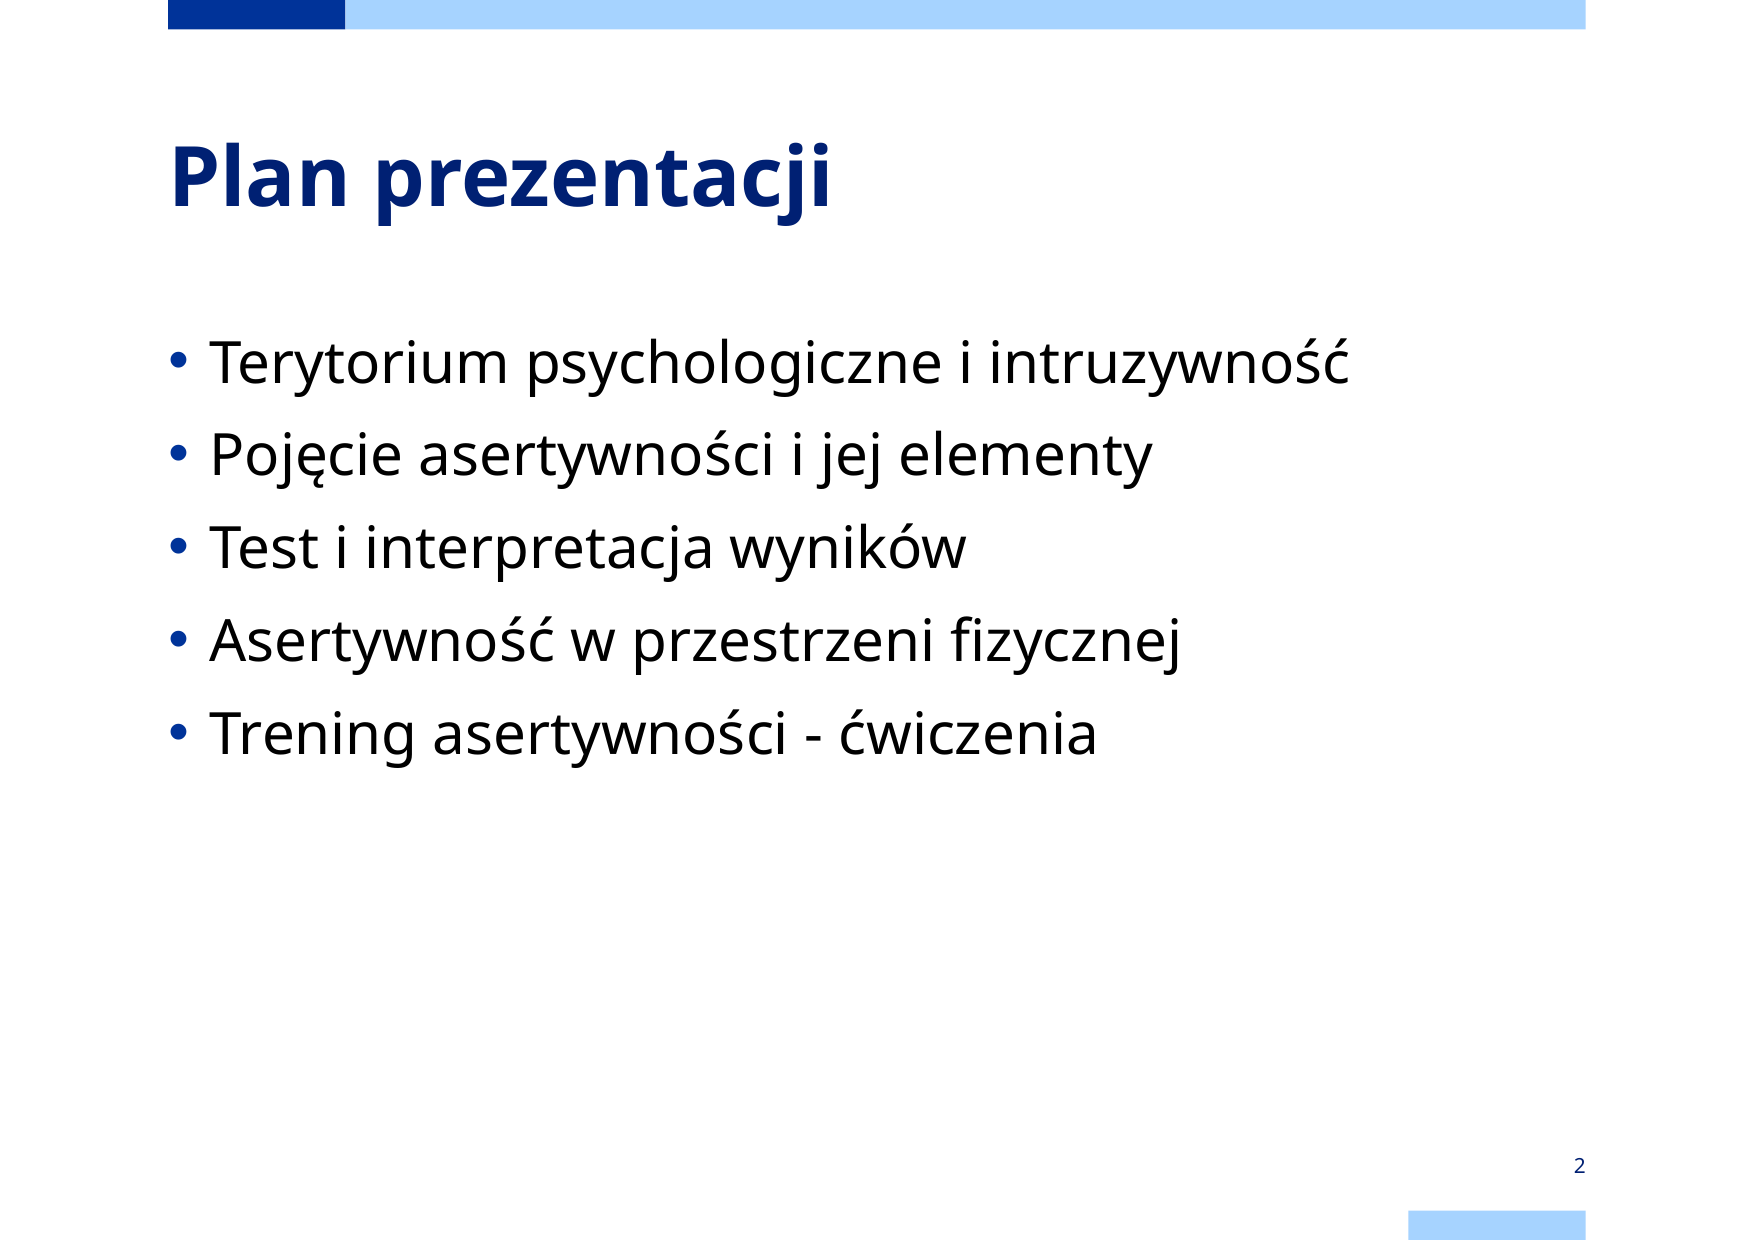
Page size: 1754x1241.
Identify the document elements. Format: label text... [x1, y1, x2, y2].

slide_number 2 [1408, 1151, 1586, 1182]
list Terytorium psychologiczne i intruzywność Pojęcie asertywności i jej elementy Test i interpretacja wyników Asertywność w przestrzeni fizycznej Trening asertywności - ćwiczenia [168, 324, 1586, 1093]
title Plan prezentacji [168, 147, 1586, 324]
